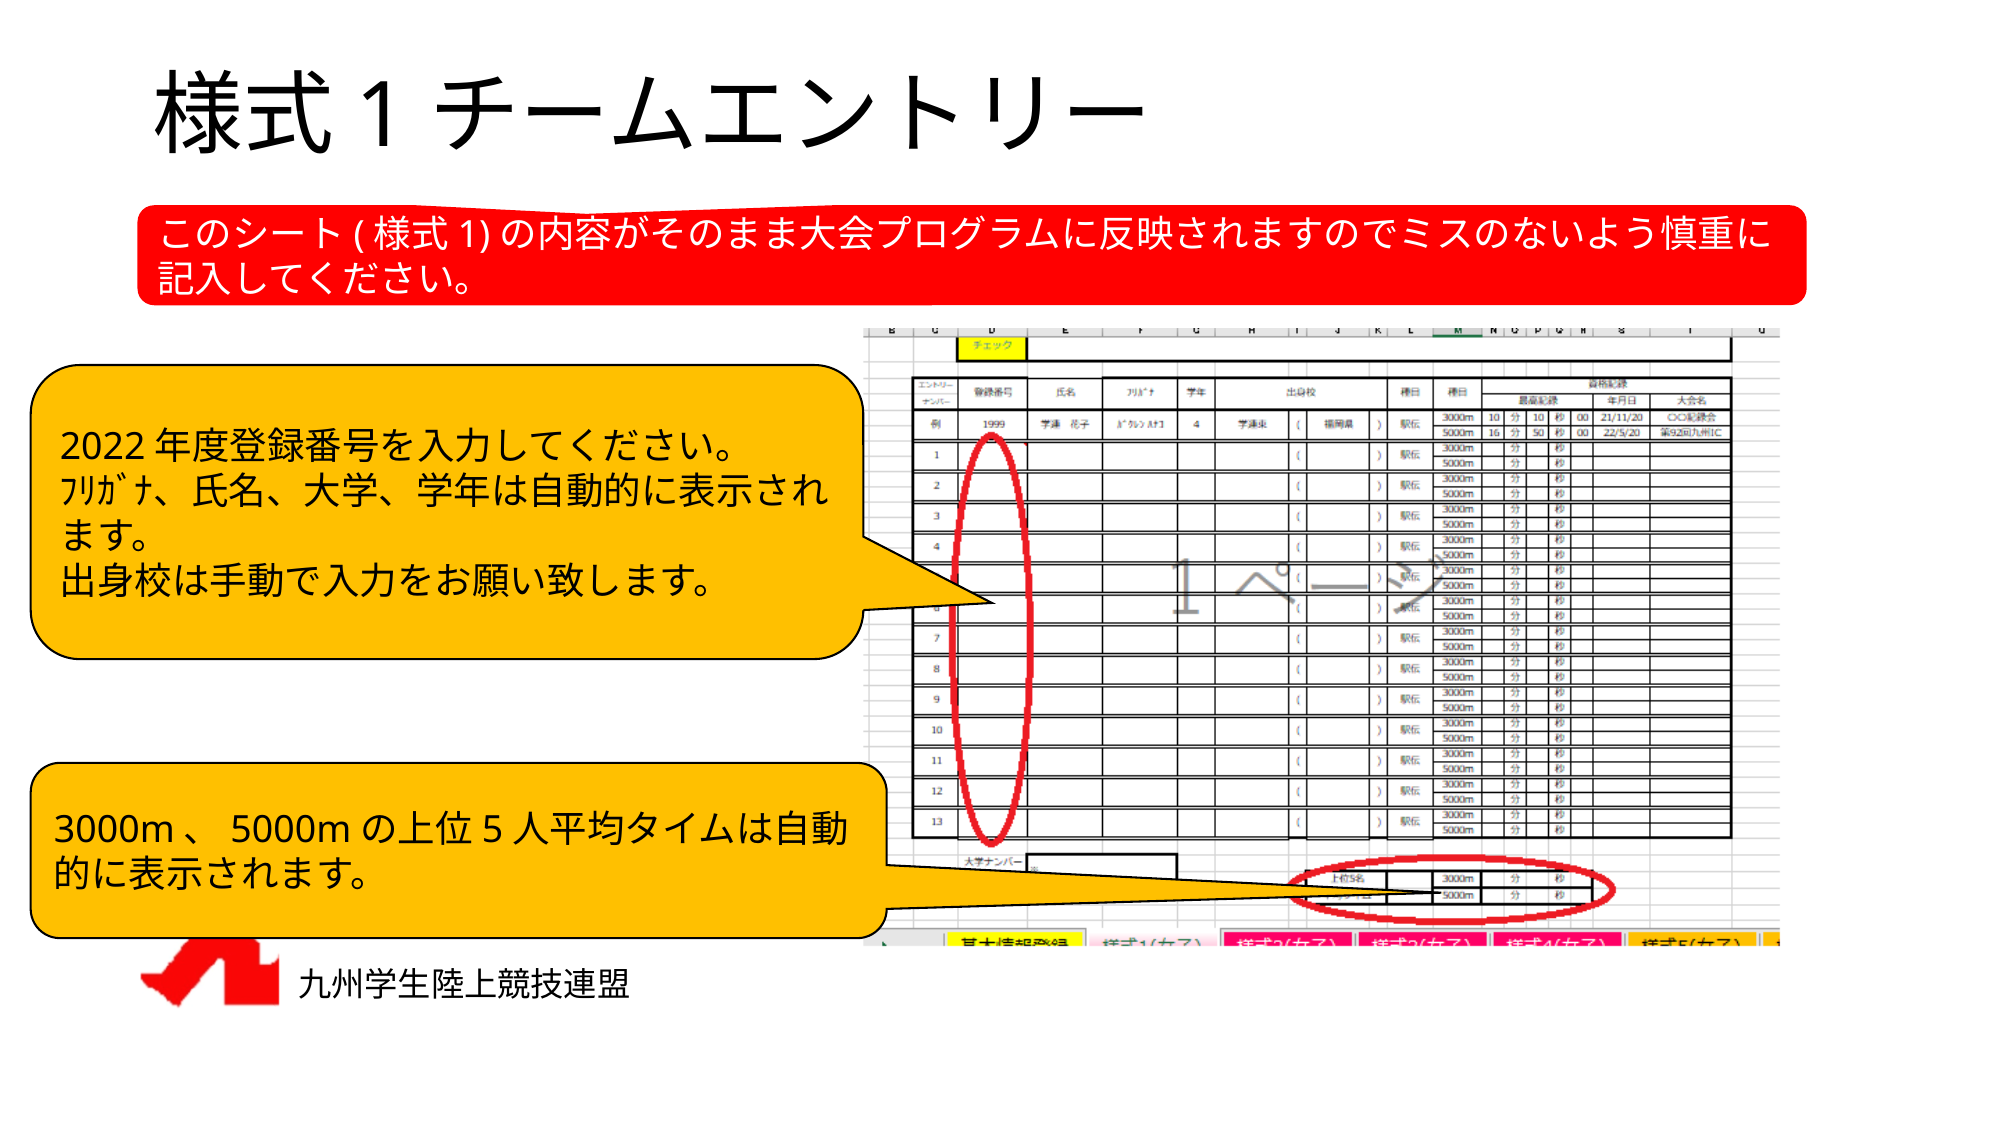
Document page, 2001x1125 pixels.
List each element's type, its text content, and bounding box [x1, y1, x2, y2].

text_box 2022年度登録番号を入力してください。 ﾌﾘｶﾞﾅ、氏名、大学、学年は自動的に表示されます。 出身校は手動で入力をお願い致します。 [29, 363, 863, 661]
picture [863, 294, 1792, 968]
text_box 3000m、5000mの上位5人平均タイムは自動的に表示されます。 [29, 761, 863, 940]
text_box このシート(様式1)の内容がそのまま大会プログラムに反映されますのでミスのないよう慎重に記入してください。 [136, 204, 1808, 307]
picture [137, 940, 284, 1014]
title 様式1チームエントリー [137, 59, 1863, 174]
